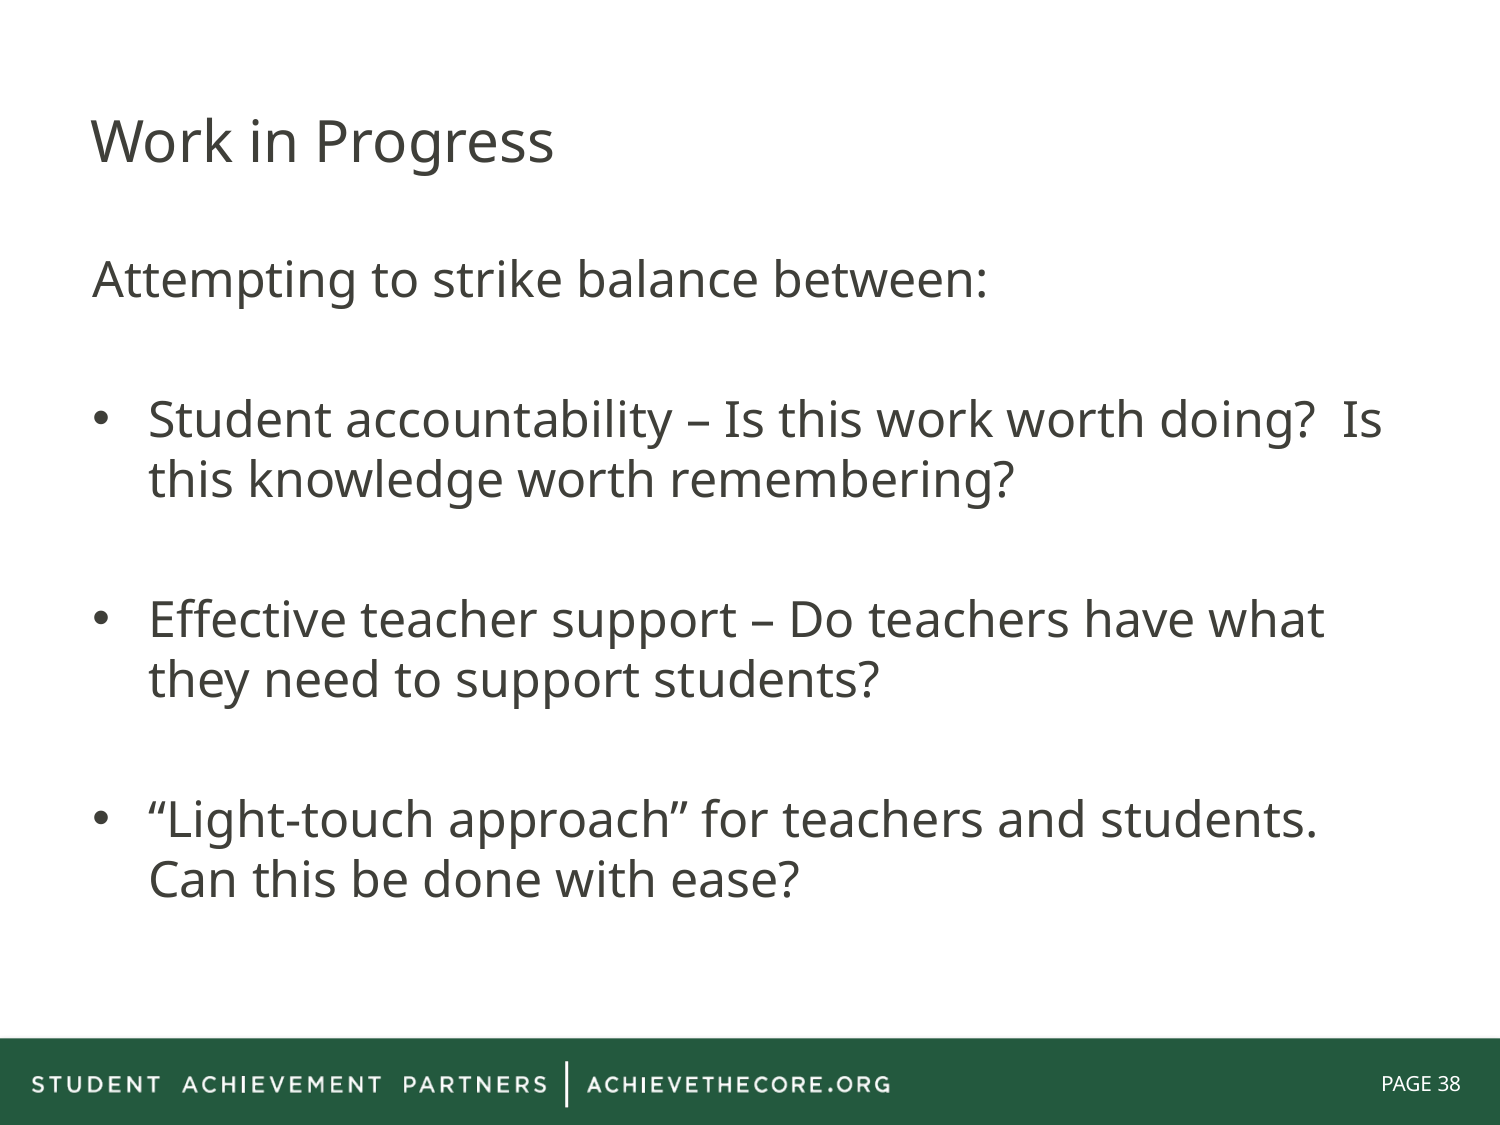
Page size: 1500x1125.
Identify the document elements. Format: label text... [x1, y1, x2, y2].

list Attempting to strike balance between: Student accountability – Is this work worth doing? Is this knowledge worth remembering? Effective teacher support – Do teachers have what they need to support students? “Light-touch approach” for teachers and students. Can this be done with ease? [77, 240, 1428, 983]
title Work in Progress [75, 45, 1425, 233]
